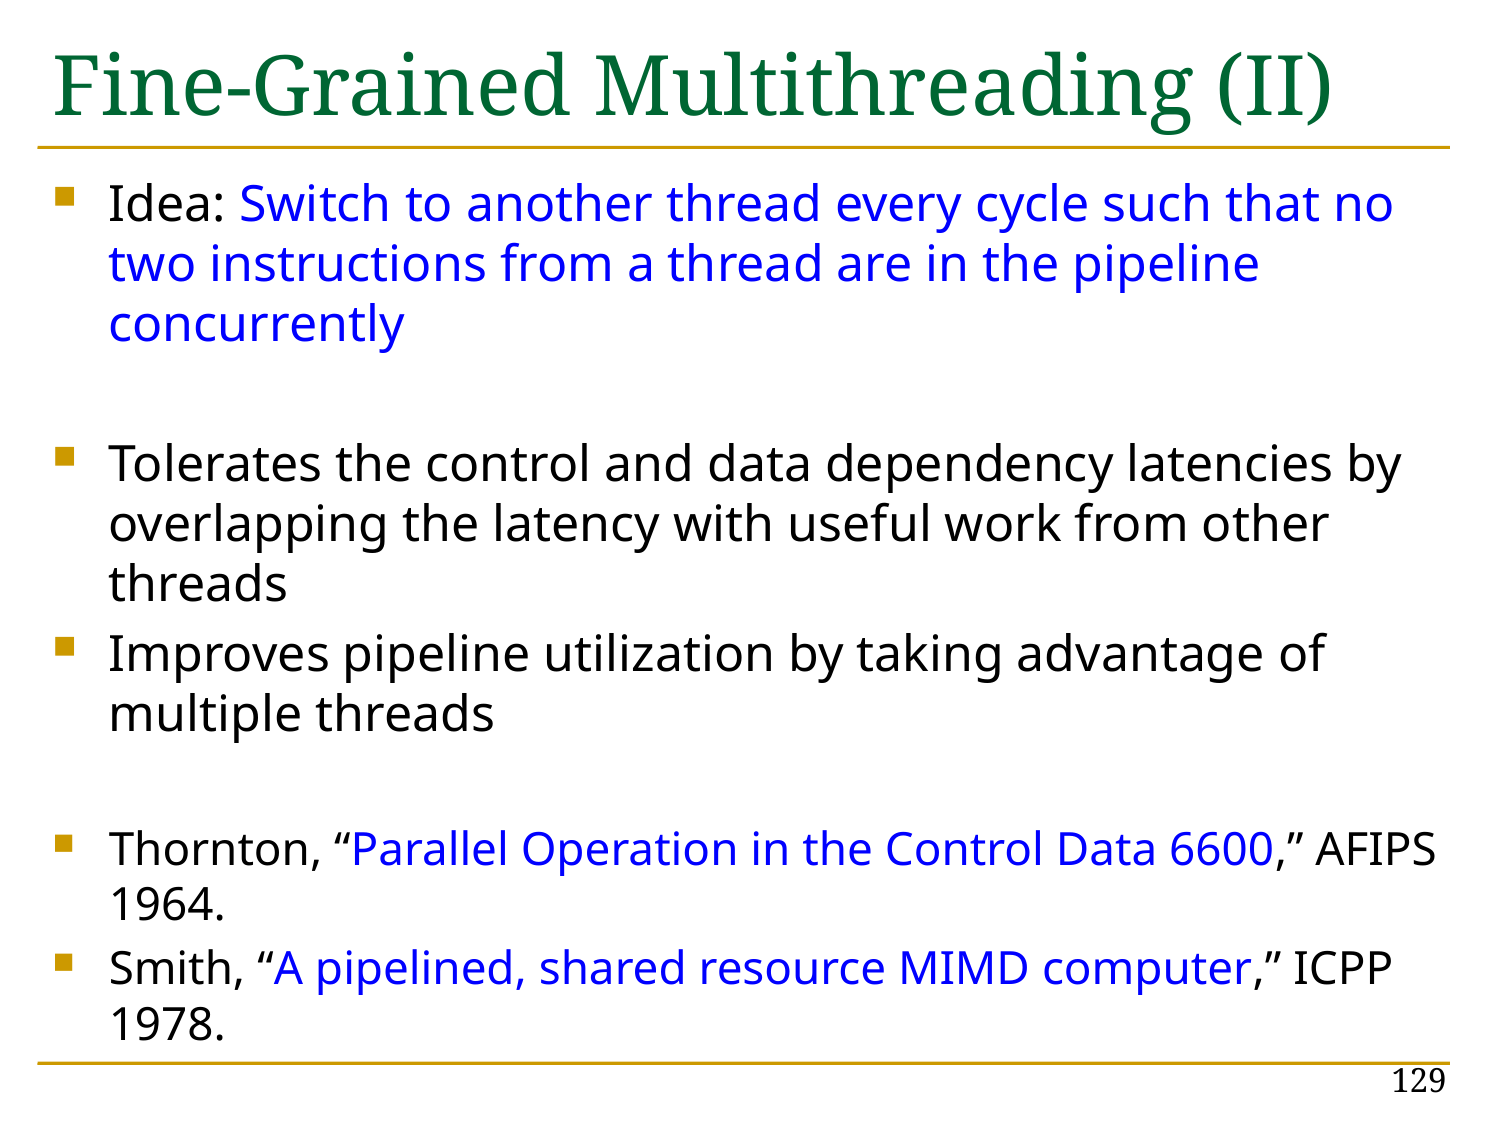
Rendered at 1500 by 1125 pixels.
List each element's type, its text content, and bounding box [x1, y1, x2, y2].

list Idea: Switch to another thread every cycle such that no two instructions from a thread are in the pipeline concurrently Tolerates the control and data dependency latencies by overlapping the latency with useful work from other threads Improves pipeline utilization by taking advantage of multiple threads Thornton, “Parallel Operation in the Control Data 6600,” AFIPS 1964. Smith, “A pipelined, shared resource MIMD computer,” ICPP 1978. [37, 163, 1488, 1016]
slide_number 129 [1111, 1036, 1462, 1112]
title Fine-Grained Multithreading (II) [37, 24, 1450, 163]
